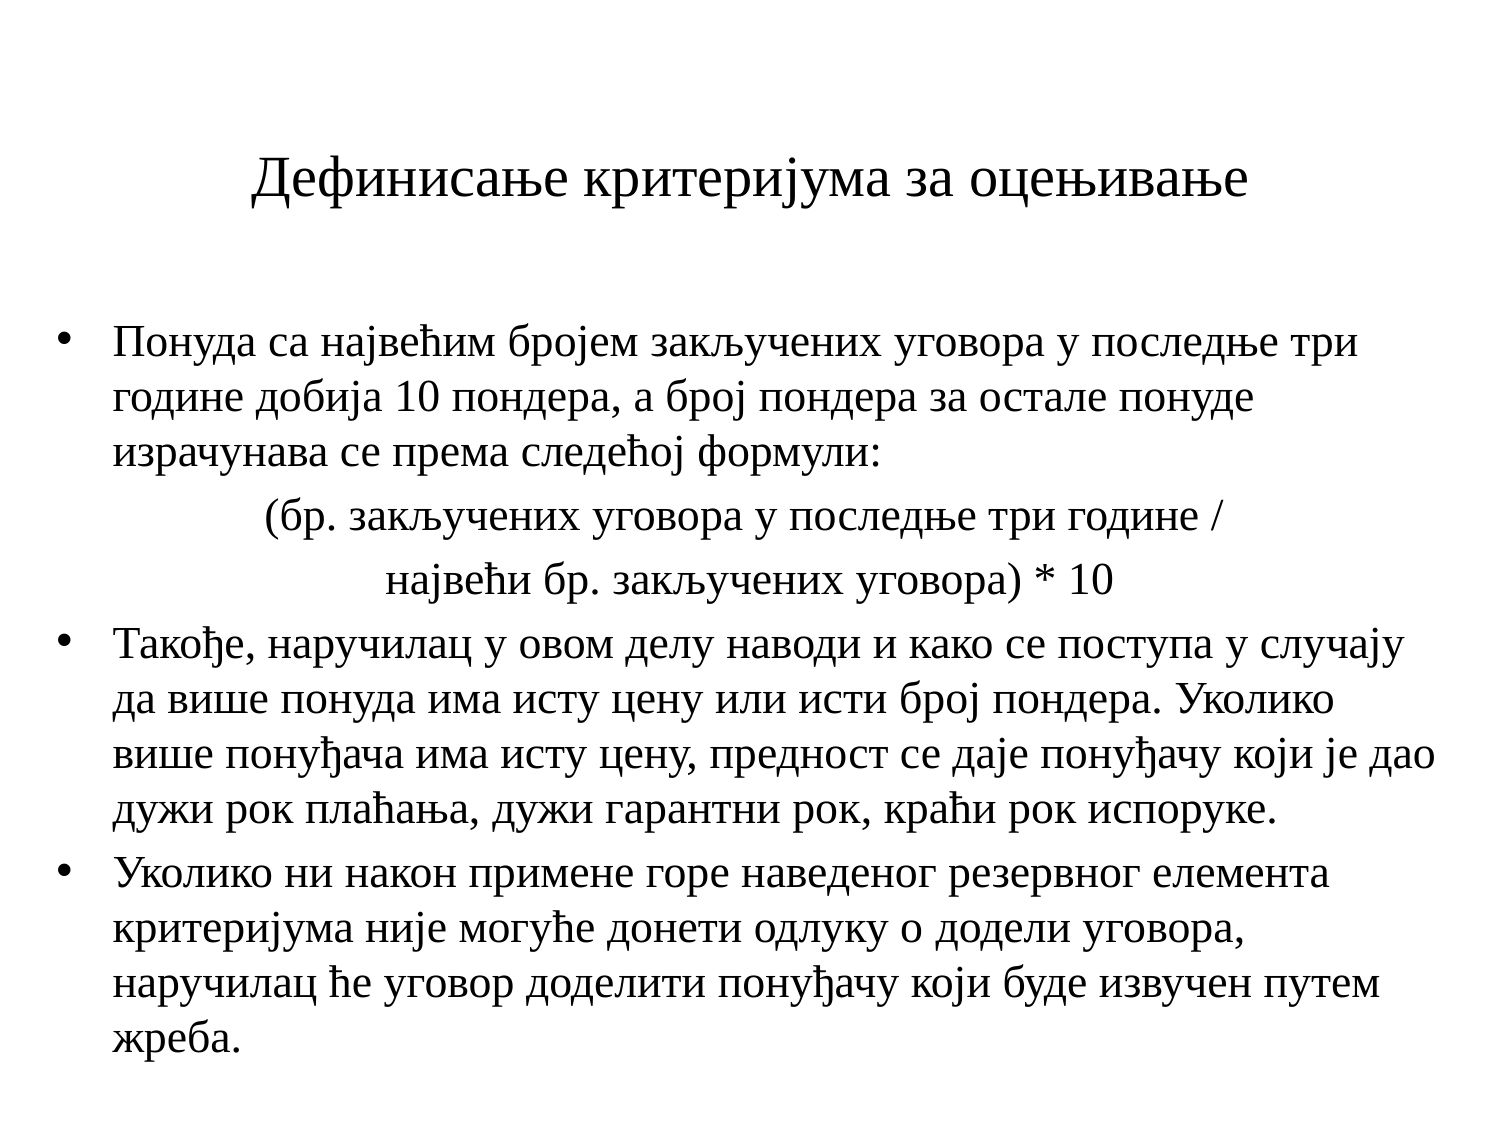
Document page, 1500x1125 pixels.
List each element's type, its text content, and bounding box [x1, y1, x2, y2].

title Дефинисање критеријума за оцењивање [75, 79, 1425, 268]
list Понуда са највећим бројем закључених уговора у последње три године добија 10 пондера, а број пондера за остале понуде израчунава се према следећој формули: (бр. закључених уговора у последње три године / највећи бр. закључених уговора) * 10 Такође, наручилац у овом делу наводи и како се поступа у случају да више понуда има исту цену или исти број пондера. Уколико више понуђача има исту цену, предност се даје понуђачу који је дао дужи рок плаћања, дужи гарантни рок, краћи рок испоруке. Уколико ни након примене горе наведеног резервног елемента критеријума није могуће донети одлуку о додели уговора, наручилац ће уговор доделити понуђачу који буде извучен путем жреба. [41, 302, 1459, 1125]
